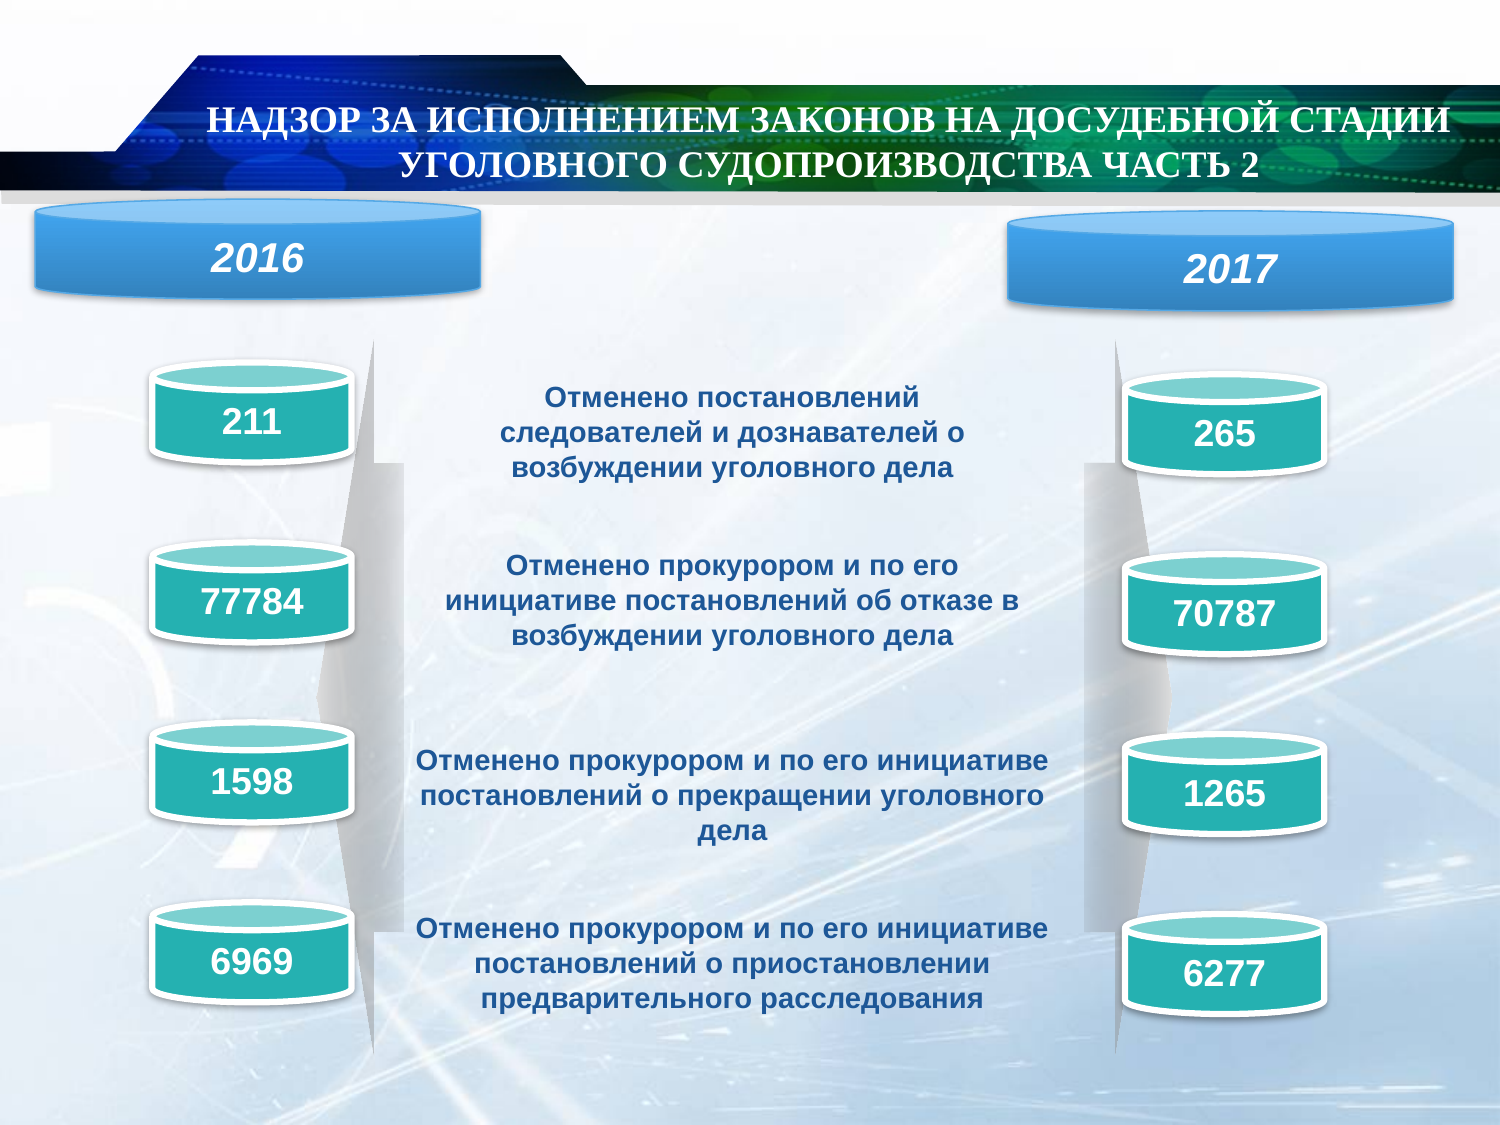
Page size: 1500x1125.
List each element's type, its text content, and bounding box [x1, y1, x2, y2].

text_box 2017 [1007, 210, 1454, 312]
text_box 265 [1121, 371, 1328, 478]
text_box 1265 [1121, 730, 1328, 838]
text_box 6969 [149, 899, 355, 1006]
text_box Отменено прокурором и по его инициативе постановлений о прекращении уголовного дела [386, 734, 1078, 854]
text_box [316, 339, 404, 908]
text_box 70787 [1121, 550, 1328, 658]
text_box 6277 [1121, 910, 1328, 1018]
text_box Отменено прокурором и по его инициативе постановлений о приостановлении предварительного расследования [351, 902, 1114, 1022]
text_box Отменено постановлений следователей и дознавателей о возбуждении уголовного дела [437, 370, 1028, 491]
text_box 77784 [149, 539, 355, 646]
picture [0, 0, 1500, 1125]
text_box Отменено прокурором и по его инициативе постановлений об отказе в возбуждении уголовного дела [428, 538, 1037, 659]
text_box [1084, 339, 1172, 1055]
text_box [368, 1022, 374, 1055]
text_box 1598 [149, 719, 355, 826]
text_box 2016 [34, 198, 482, 300]
text_box 211 [149, 359, 355, 466]
title НАДЗОР ЗА ИСПОЛНЕНИЕМ ЗАКОНОВ НА ДОСУДЕБНОЙ СТАДИИ УГОЛОВНОГО СУДОПРОИЗВОДСТВА ЧАСТЬ 2 [128, 93, 1500, 187]
